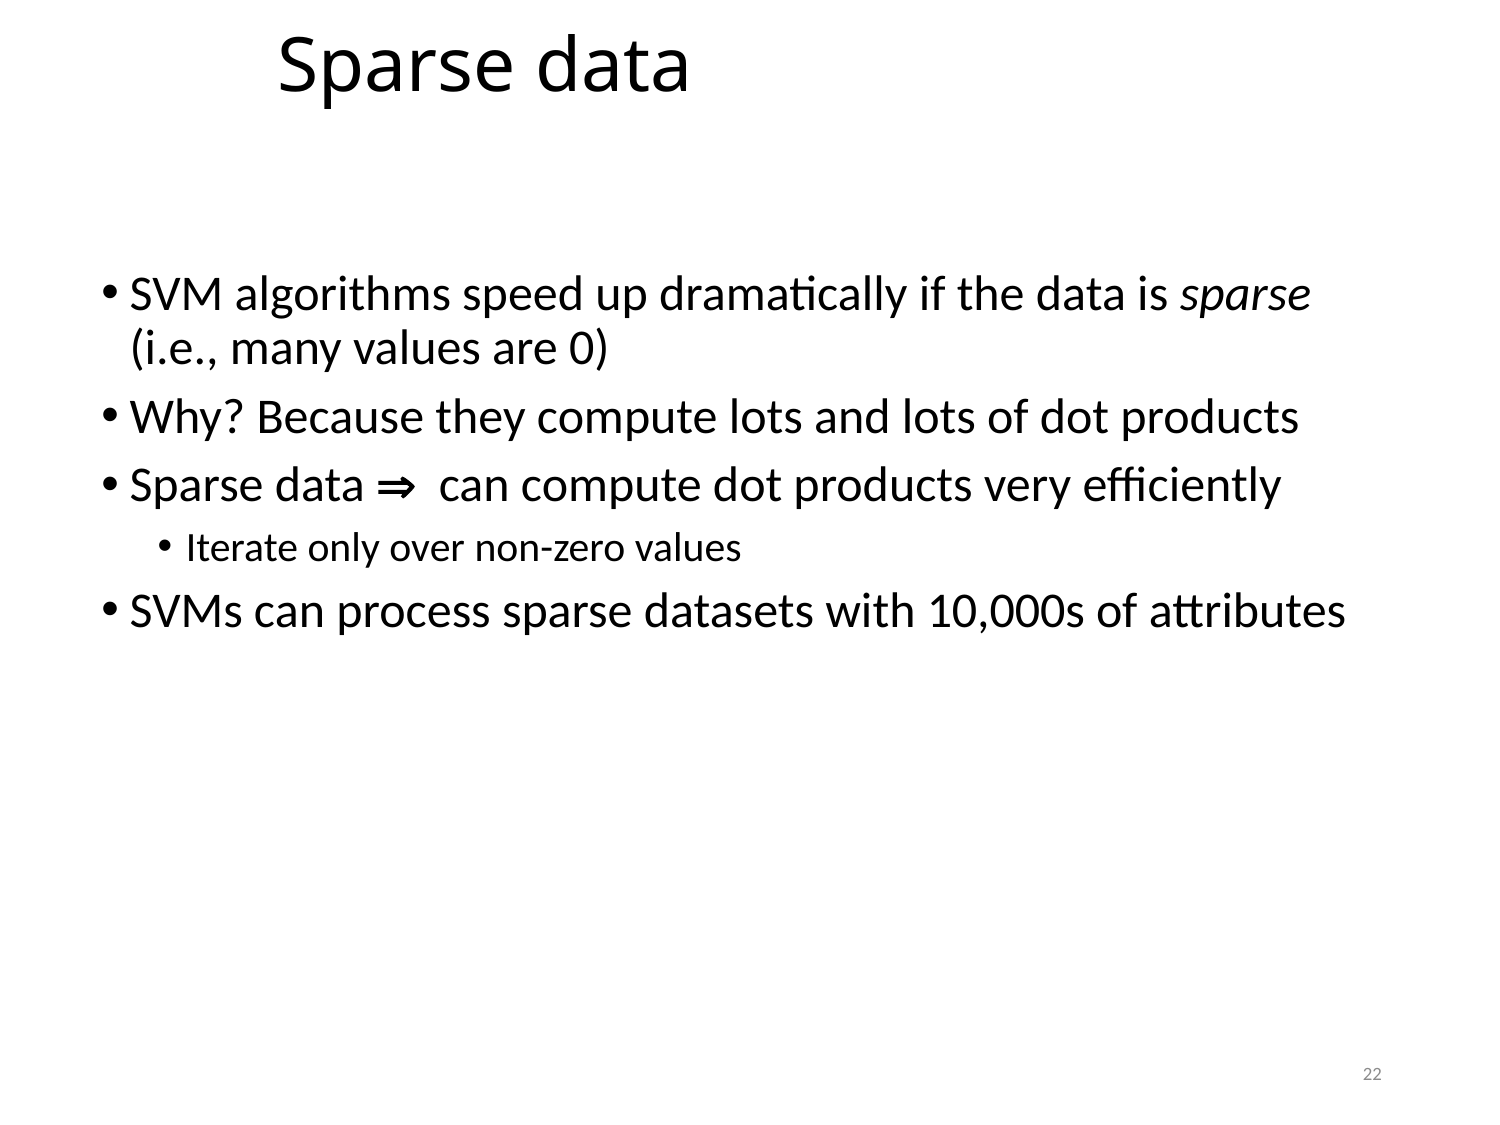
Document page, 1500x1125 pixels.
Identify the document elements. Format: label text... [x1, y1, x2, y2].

list SVM algorithms speed up dramatically if the data is sparse (i.e., many values are 0) Why? Because they compute lots and lots of dot products Sparse data  can compute dot products very efficiently Iterate only over non-zero values SVMs can process sparse datasets with 10,000s of attributes [86, 260, 1397, 913]
slide_number 22 [1059, 1042, 1397, 1103]
title Sparse data [262, 0, 1500, 148]
